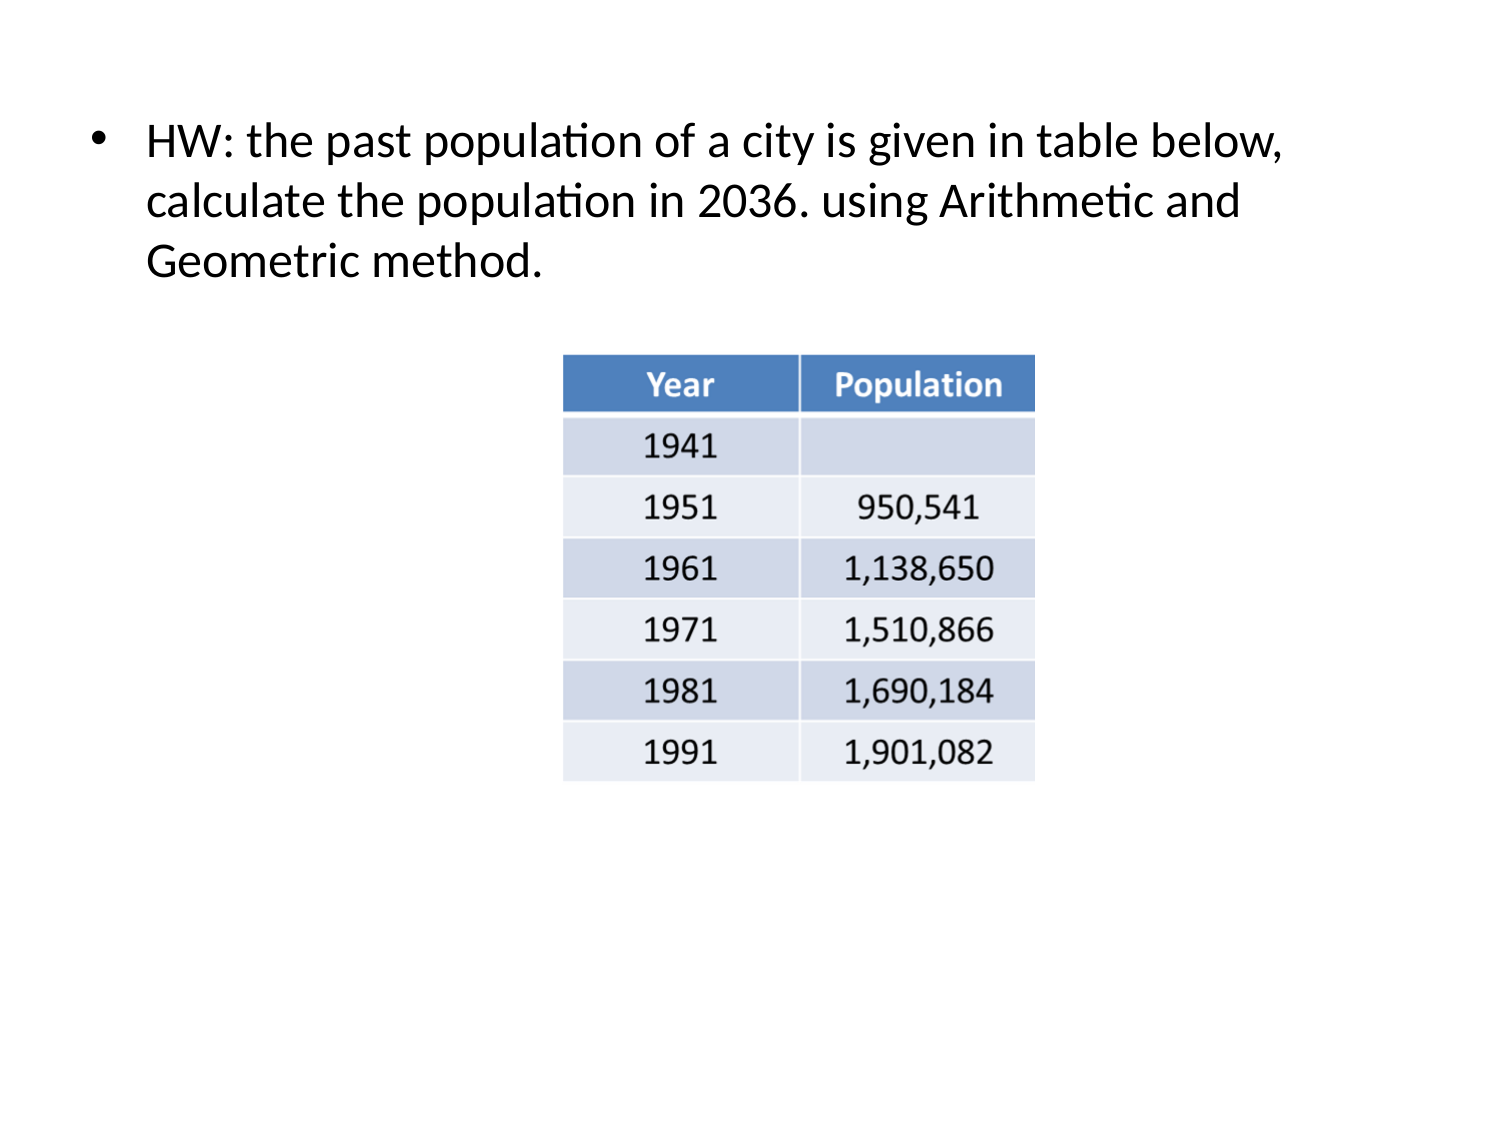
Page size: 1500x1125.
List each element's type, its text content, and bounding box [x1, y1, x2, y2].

list HW: the past population of a city is given in table below, calculate the population in 2036. using Arithmetic and Geometric method. [75, 99, 1425, 843]
picture [562, 349, 1036, 797]
